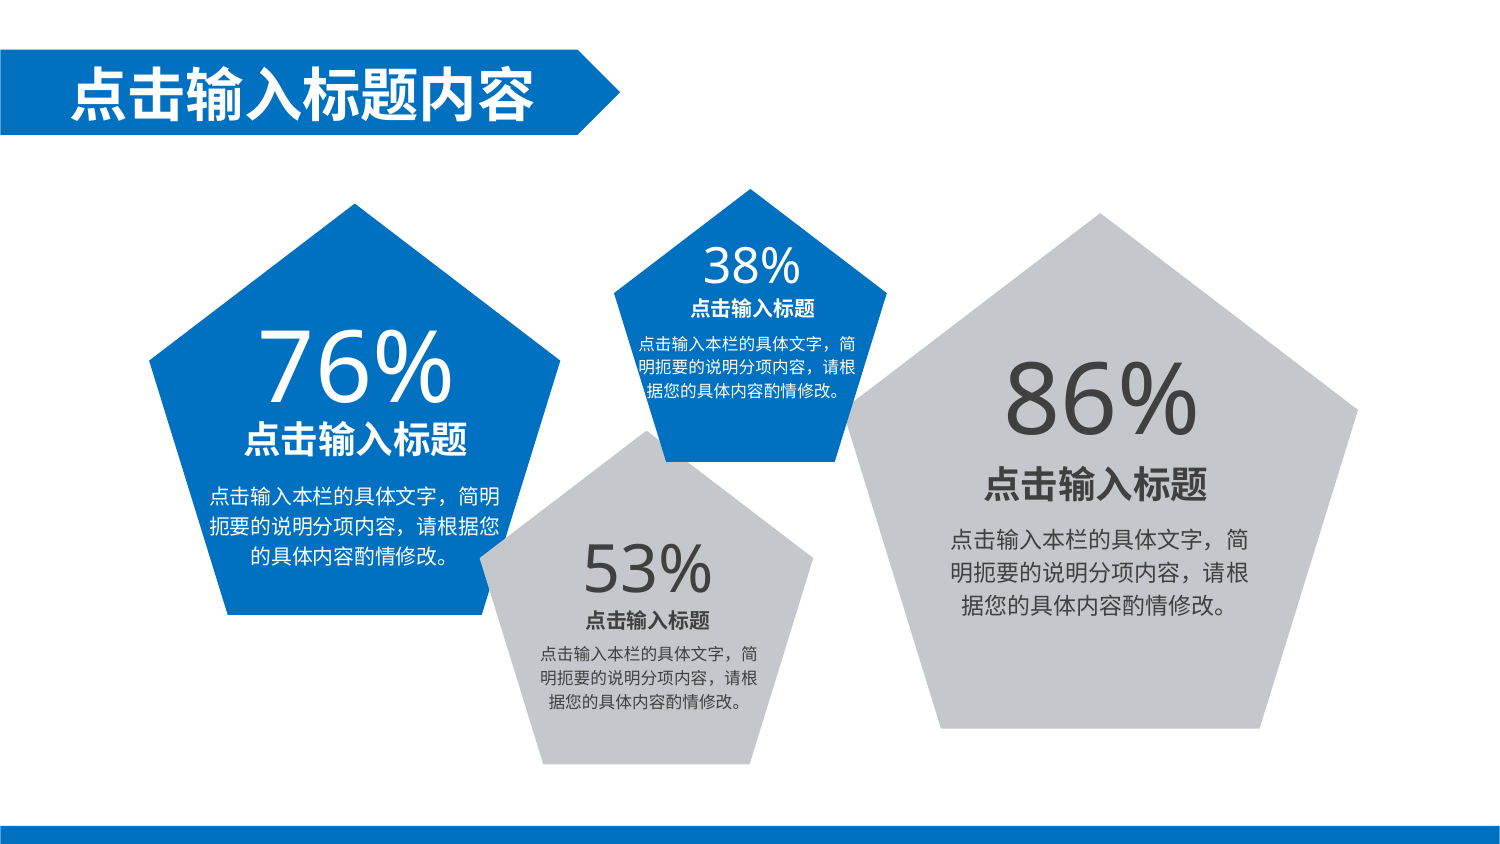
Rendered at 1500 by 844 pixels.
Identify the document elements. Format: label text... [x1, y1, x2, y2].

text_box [479, 430, 814, 765]
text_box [842, 212, 1359, 729]
text_box [0, 47, 623, 137]
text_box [148, 203, 561, 616]
text_box [0, 824, 1500, 844]
text_box 点击输入标题内容 [54, 51, 551, 136]
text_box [613, 188, 888, 463]
